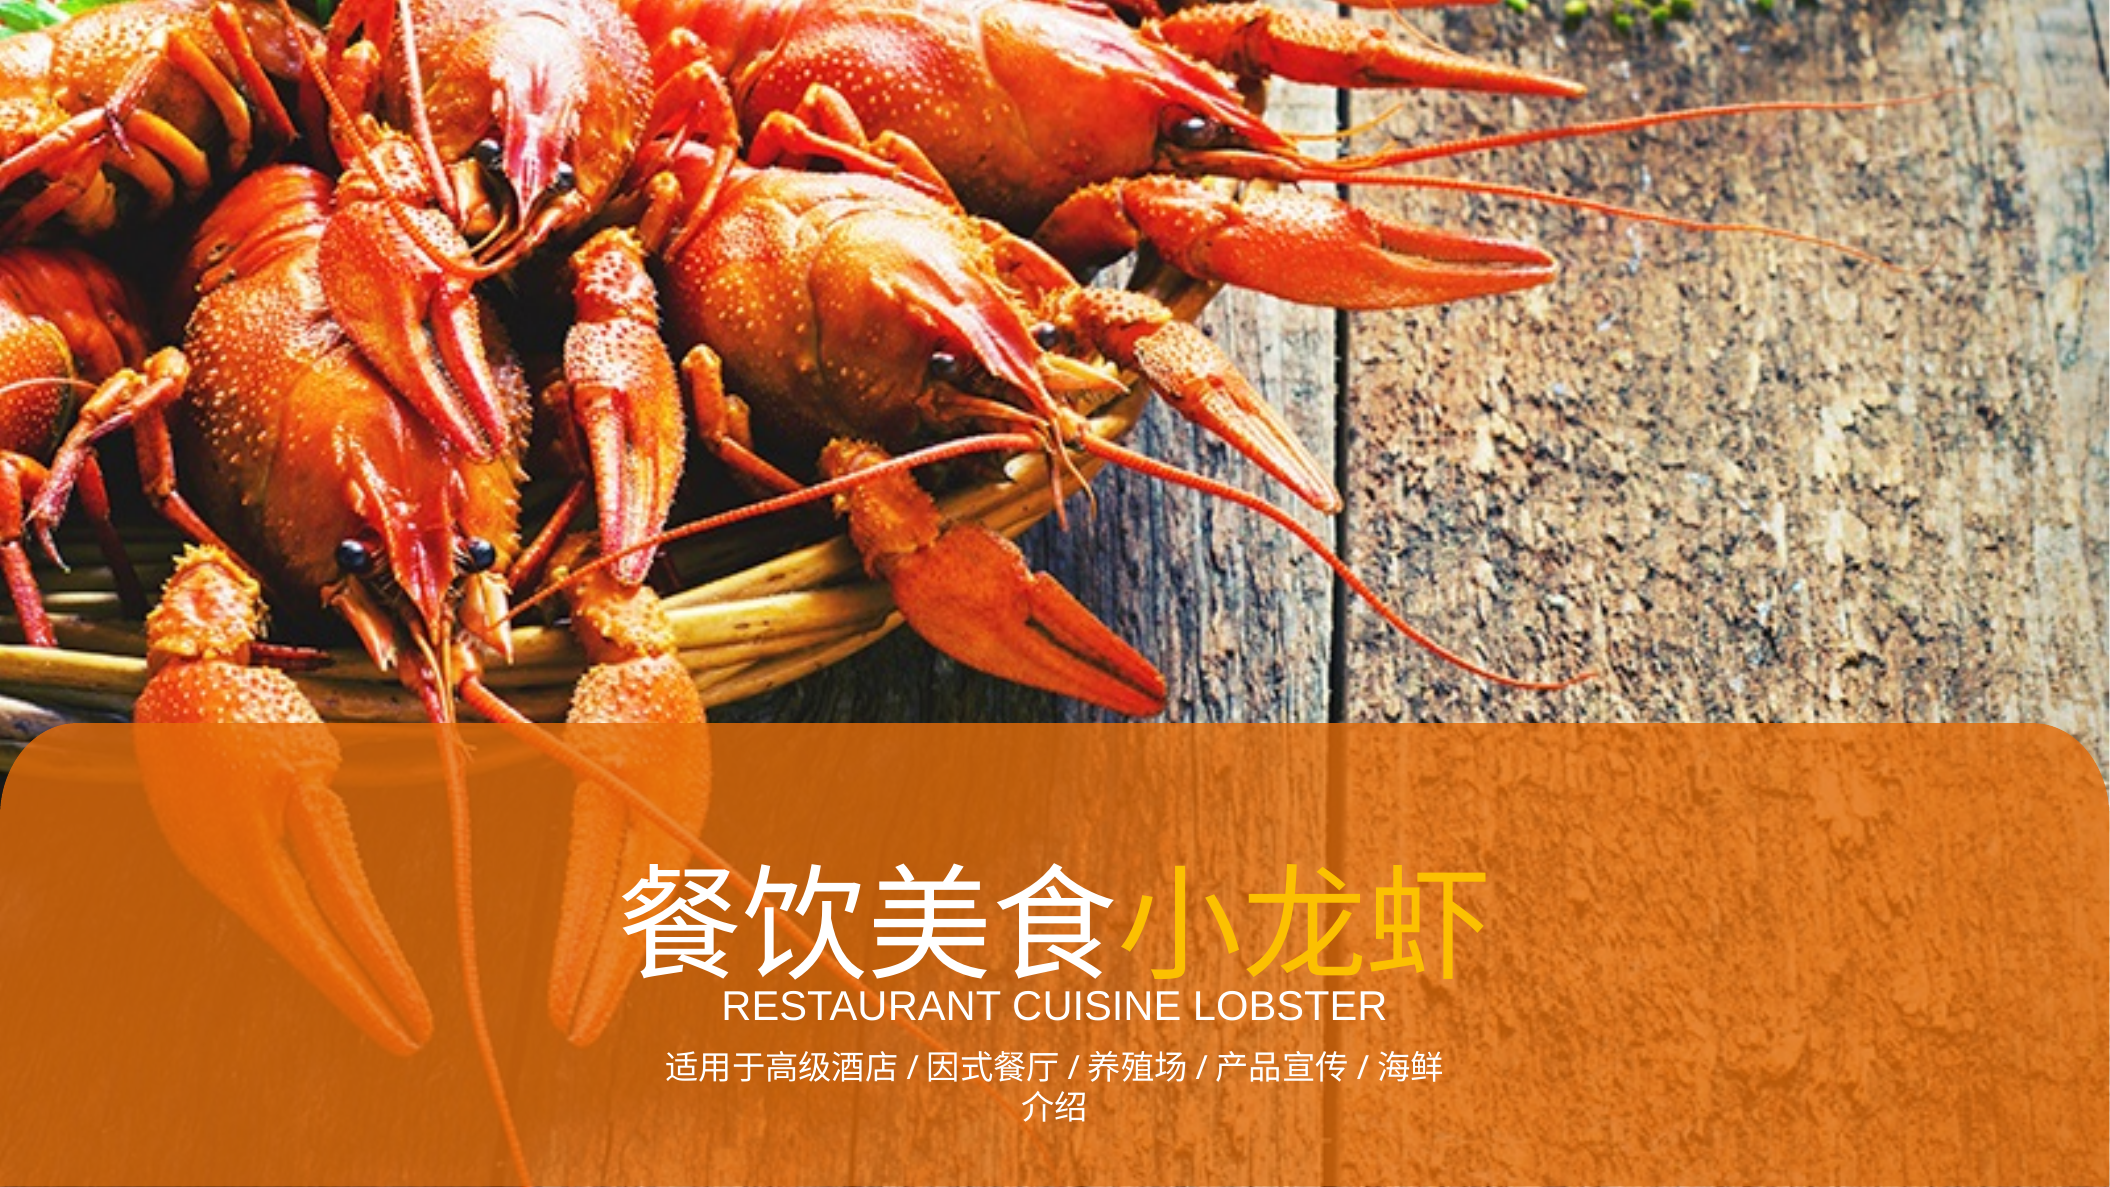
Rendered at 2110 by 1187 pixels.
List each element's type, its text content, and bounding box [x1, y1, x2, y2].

text_box [0, 0, 2110, 798]
text_box [0, 722, 2110, 1187]
text_box RESTAURANT CUISINE LOBSTER [620, 1002, 1489, 1037]
text_box 适用于高级酒店/因式餐厅/养殖场/产品宣传/海鲜介绍 [642, 1038, 1467, 1134]
text_box 餐饮美食小龙虾 [570, 837, 1539, 1002]
